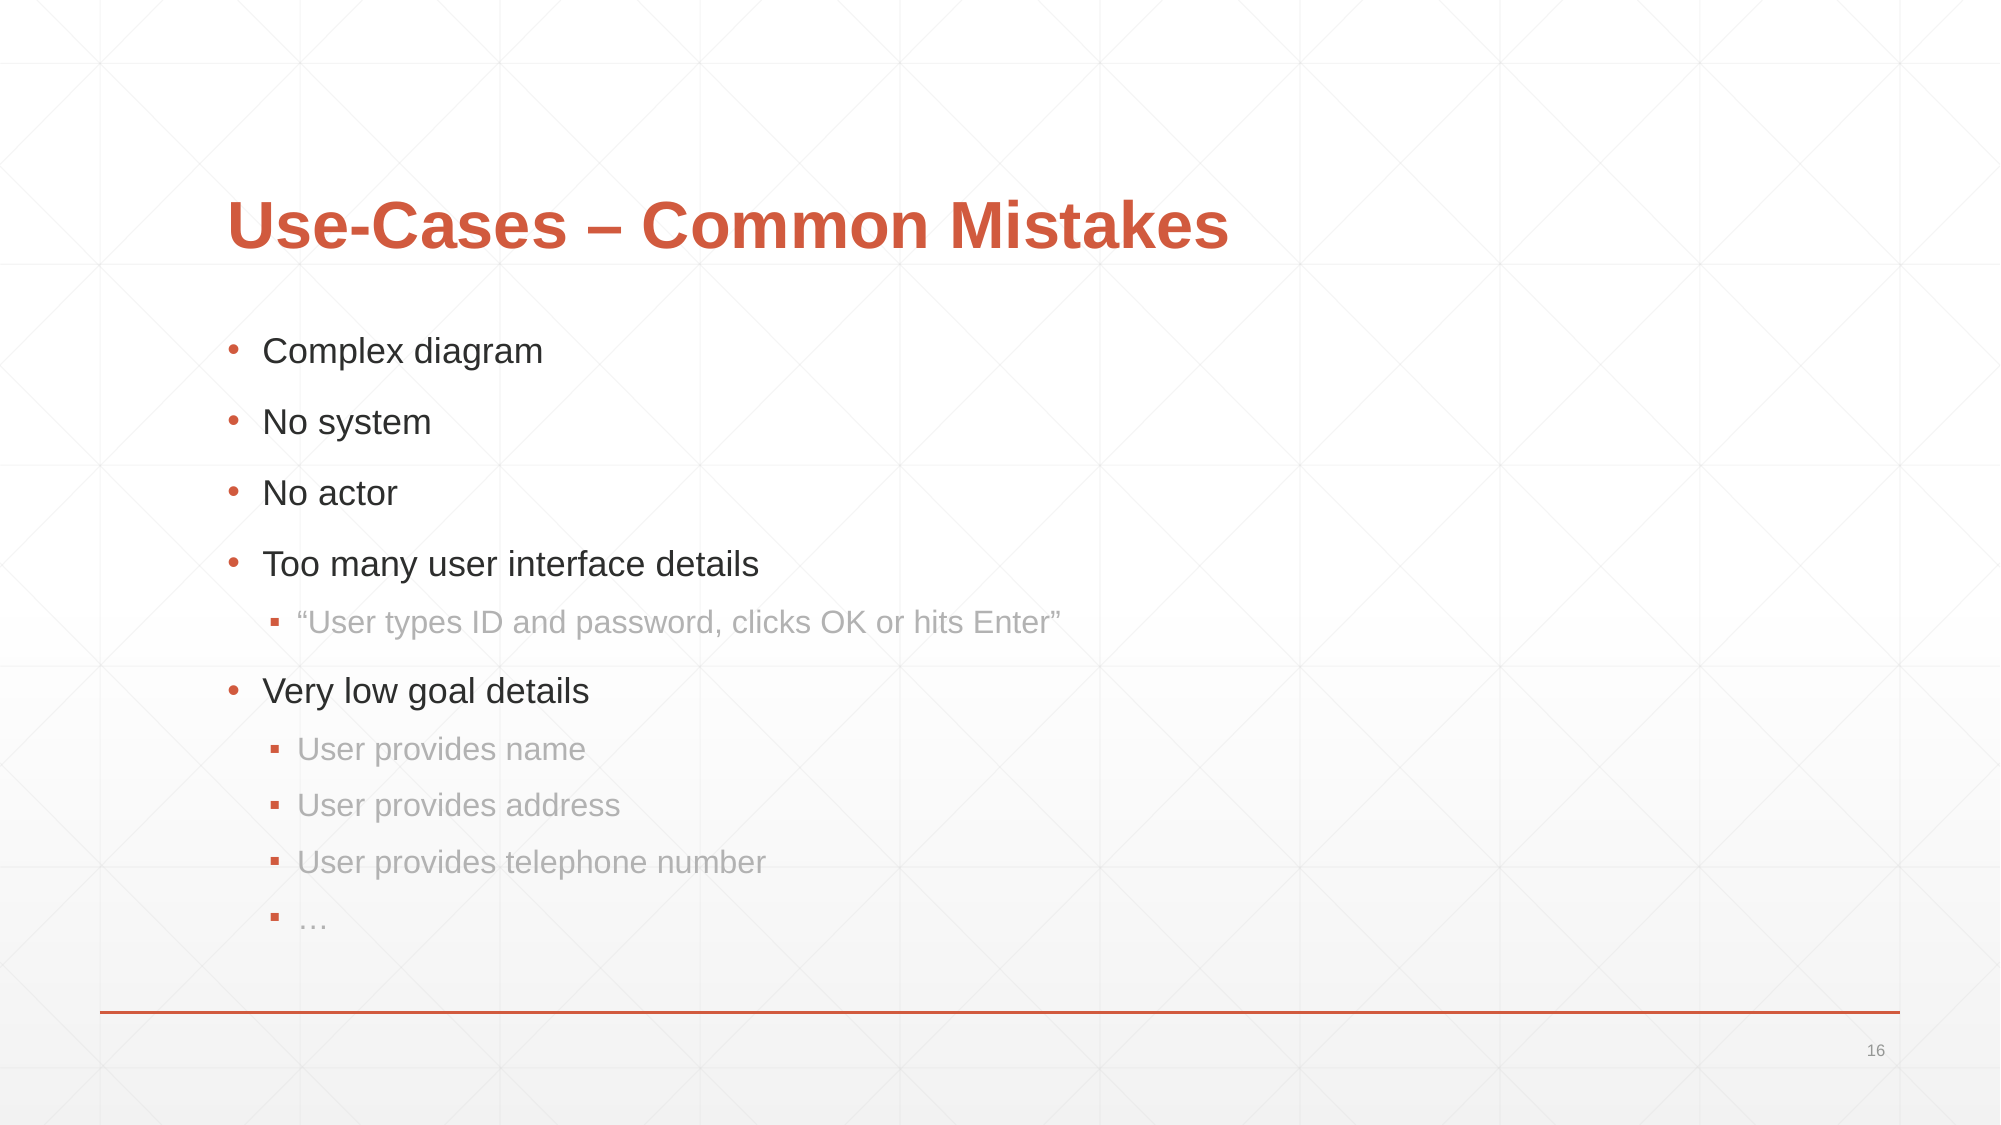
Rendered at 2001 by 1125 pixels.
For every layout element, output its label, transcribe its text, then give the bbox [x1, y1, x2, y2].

title Use-Cases – Common Mistakes [212, 82, 1788, 271]
list Complex diagram No system No actor Too many user interface details “User types ID and password, clicks OK or hits Enter” Very low goal details User provides name User provides address User provides telephone number … [212, 324, 1788, 950]
slide_number 16 [1749, 1031, 1901, 1069]
